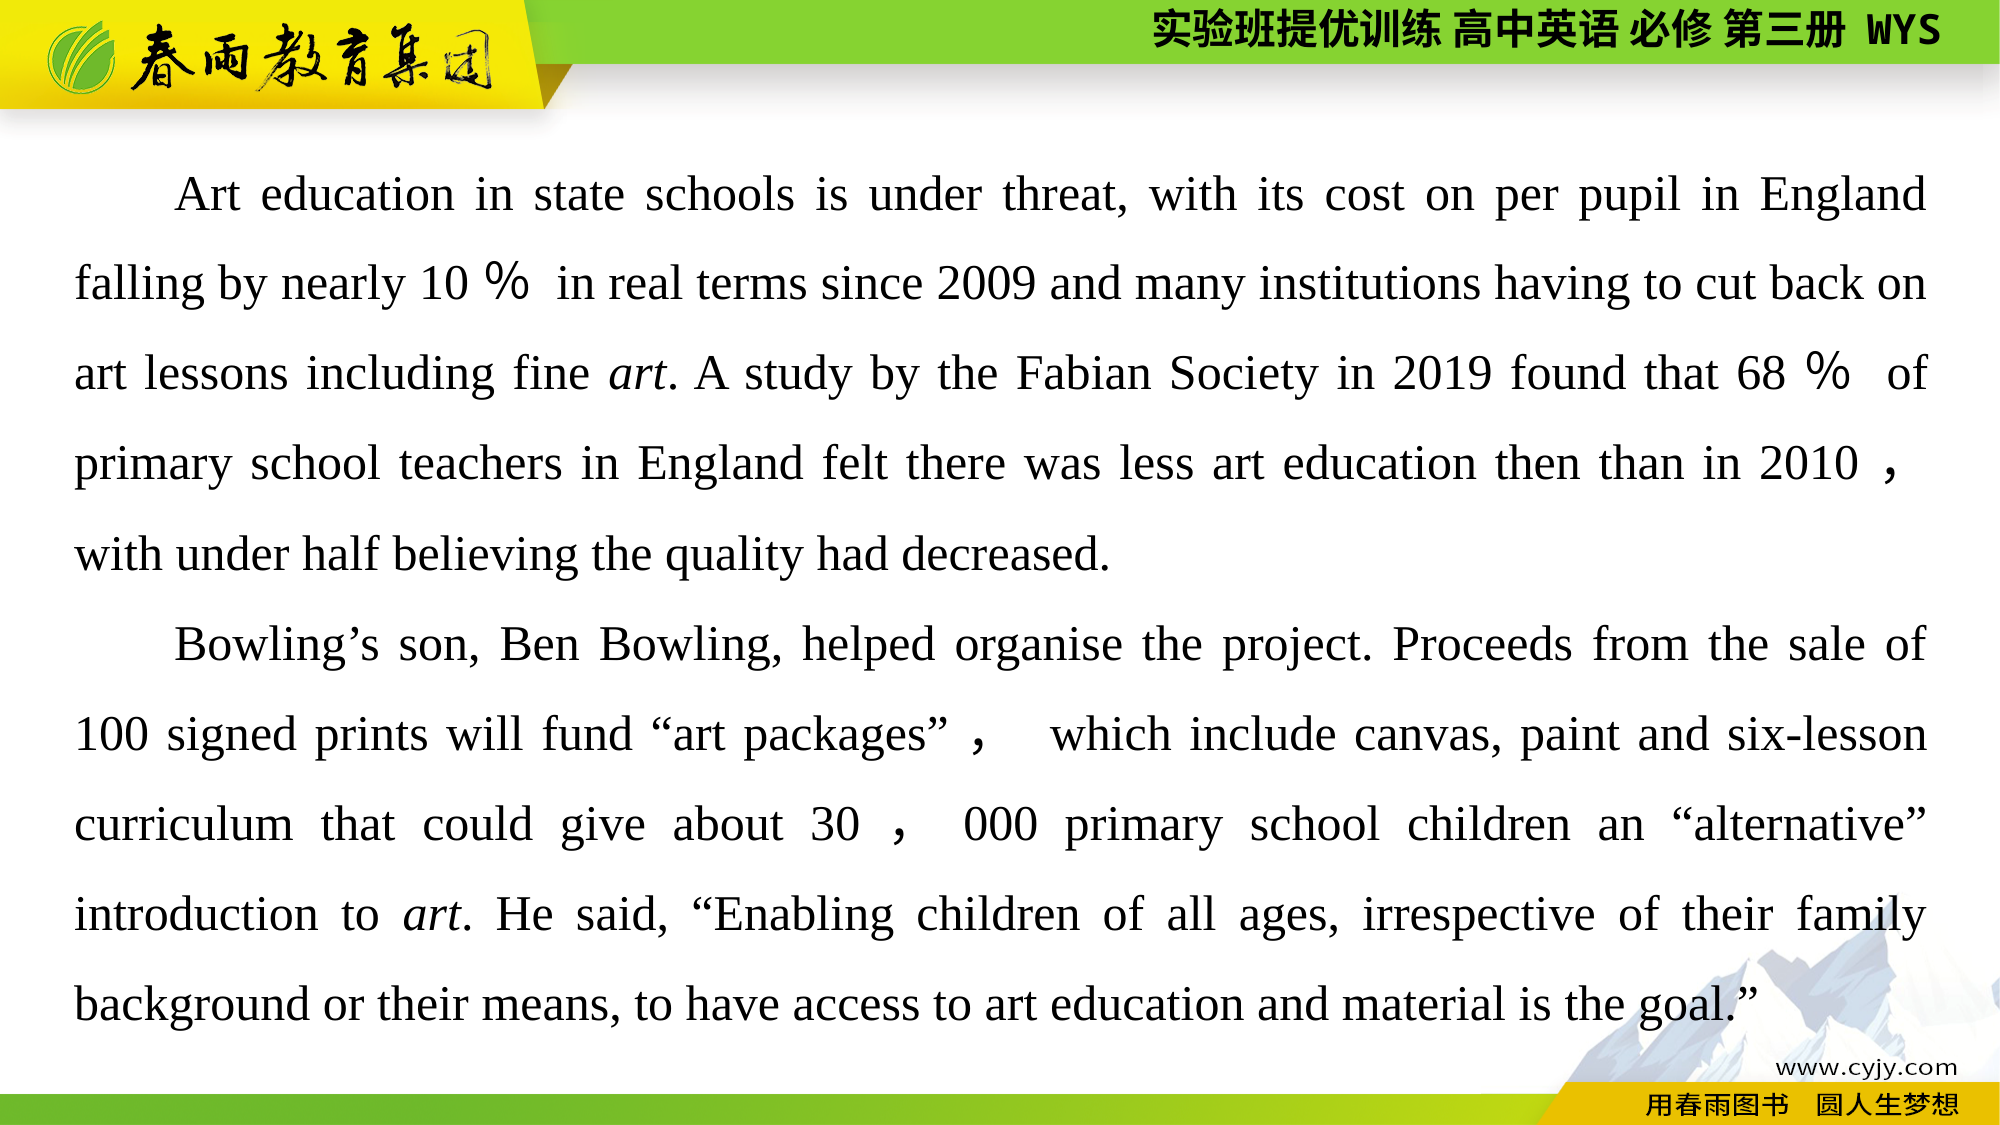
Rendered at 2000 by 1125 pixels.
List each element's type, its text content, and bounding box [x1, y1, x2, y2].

picture [0, 0, 2000, 1125]
list Art education in state schools is under threat, with its cost on per pupil in England falling by nearly 10％ in real terms since 2009 and many institutions having to cut back on art lessons including fine art. A study by the Fabian Society in 2019 found that 68％ of primary school teachers in England felt there was less art education then than in 2010， with under half believing the quality had decreased. Bowling’s son, Ben Bowling, helped organise the project. Proceeds from the sale of 100 signed prints will fund “art packages”， which include canvas, paint and six-lesson curriculum that could give about 30，000 primary school children an “alternative” introduction to art. He said, “Enabling children of all ages, irrespective of their family background or their means, to have access to art education and material is the goal.” [59, 122, 1944, 1036]
